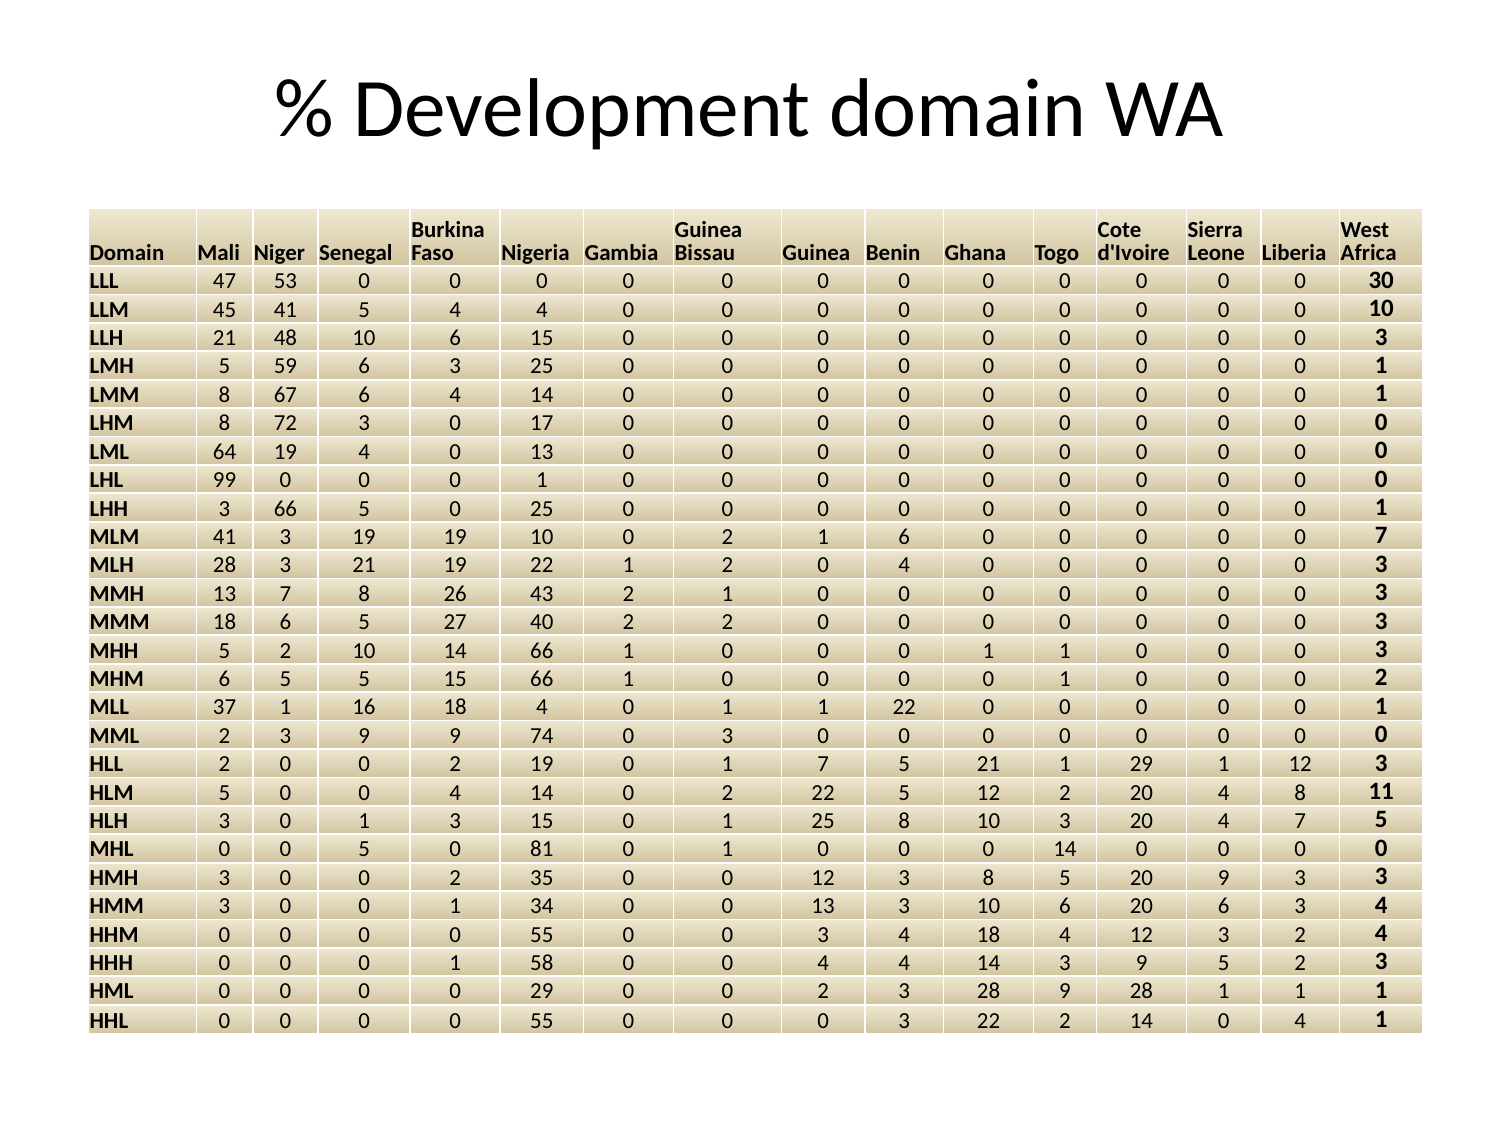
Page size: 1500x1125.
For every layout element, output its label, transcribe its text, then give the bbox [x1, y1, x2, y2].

table_cell 28 [197, 551, 252, 578]
table_cell 0 [1262, 352, 1339, 379]
table_cell 3 [1340, 949, 1422, 975]
table_cell 0 [674, 267, 781, 294]
table_cell 0 [674, 409, 781, 436]
table_cell 0 [1262, 636, 1339, 663]
table_cell 15 [411, 665, 499, 691]
table_cell 1 [674, 693, 781, 720]
table_cell 0 [254, 466, 317, 492]
table_header Guinea [782, 209, 864, 265]
table_cell 3 [1340, 324, 1422, 350]
table_cell 4 [501, 295, 583, 322]
table_cell 0 [411, 920, 499, 947]
table_cell 3 [411, 352, 499, 379]
table_cell 4 [411, 295, 499, 322]
table_cell 0 [782, 665, 864, 691]
table_cell 0 [782, 324, 864, 350]
table_cell 0 [411, 267, 499, 294]
table_cell HHM [89, 920, 196, 947]
table_cell 0 [866, 636, 943, 663]
table_cell 4 [319, 437, 409, 464]
table_cell 0 [254, 778, 317, 805]
table_cell 1 [782, 523, 864, 549]
table_cell 1 [1187, 750, 1260, 777]
table_cell 20 [1097, 778, 1186, 805]
table_cell 1 [1340, 352, 1422, 379]
table_cell 0 [866, 721, 943, 748]
table_cell 0 [1187, 721, 1260, 748]
table_cell 10 [1340, 295, 1422, 322]
table_cell 53 [254, 267, 317, 294]
table_cell 1 [1340, 1006, 1422, 1033]
table_cell 4 [411, 381, 499, 407]
table_cell 0 [584, 437, 673, 464]
table_cell 0 [674, 665, 781, 691]
table_cell 0 [1262, 381, 1339, 407]
table_cell 2 [674, 551, 781, 578]
table_cell 0 [1187, 295, 1260, 322]
table_cell 11 [1340, 778, 1422, 805]
table_cell 10 [944, 807, 1033, 833]
table_cell 5 [866, 778, 943, 805]
table_cell 0 [944, 324, 1033, 350]
table_cell 5 [319, 608, 409, 634]
table_cell 1 [411, 892, 499, 919]
table_cell 4 [1034, 920, 1096, 947]
table_cell 0 [674, 437, 781, 464]
table_cell 37 [197, 693, 252, 720]
table_cell 0 [782, 381, 864, 407]
table_cell 6 [1034, 892, 1096, 919]
table_cell MLH [89, 551, 196, 578]
table_cell 3 [1340, 864, 1422, 890]
table_header Cote d'Ivoire [1097, 209, 1186, 265]
table_cell 6 [411, 324, 499, 350]
table_cell 0 [411, 409, 499, 436]
table_cell 4 [501, 693, 583, 720]
table_cell 0 [1187, 267, 1260, 294]
table_cell 0 [1097, 835, 1186, 862]
table_header Nigeria [501, 209, 583, 265]
table_cell 0 [1262, 409, 1339, 436]
table_cell 0 [584, 920, 673, 947]
table_cell 2 [674, 608, 781, 634]
table_cell 1 [1340, 381, 1422, 407]
table_cell 0 [1340, 835, 1422, 862]
table_cell 35 [501, 864, 583, 890]
table_cell 3 [197, 494, 252, 521]
table_cell 3 [1340, 608, 1422, 634]
table_cell 0 [1187, 693, 1260, 720]
table_cell 19 [411, 551, 499, 578]
table_header Benin [866, 209, 943, 265]
table_cell 0 [411, 977, 499, 1004]
table_cell 0 [1262, 693, 1339, 720]
table_cell 0 [584, 750, 673, 777]
table_cell 0 [1034, 324, 1096, 350]
table_cell 0 [944, 267, 1033, 294]
table_cell 0 [584, 892, 673, 919]
table_cell 2 [674, 523, 781, 549]
table_cell 4 [866, 920, 943, 947]
table_cell 3 [866, 864, 943, 890]
table_cell 0 [782, 721, 864, 748]
table_cell 0 [944, 295, 1033, 322]
table_cell 64 [197, 437, 252, 464]
table_cell 0 [1034, 352, 1096, 379]
table_cell 1 [501, 466, 583, 492]
table_cell MHM [89, 665, 196, 691]
table_cell 67 [254, 381, 317, 407]
table_cell 17 [501, 409, 583, 436]
table_cell 0 [584, 807, 673, 833]
table_cell 0 [1034, 523, 1096, 549]
table_cell 0 [1097, 721, 1186, 748]
table_cell 10 [501, 523, 583, 549]
table_cell 0 [944, 409, 1033, 436]
table_cell 28 [944, 977, 1033, 1004]
table_cell 4 [866, 949, 943, 975]
table_cell 6 [866, 523, 943, 549]
table_cell 0 [411, 466, 499, 492]
table_cell 0 [1187, 551, 1260, 578]
table_cell 0 [584, 1006, 673, 1033]
table_cell 0 [782, 267, 864, 294]
table_cell 19 [411, 523, 499, 549]
table_cell 0 [254, 750, 317, 777]
table_cell 5 [197, 352, 252, 379]
table_header Mali [197, 209, 252, 265]
table_header Liberia [1262, 209, 1339, 265]
table_cell 0 [1097, 267, 1186, 294]
table_cell 4 [866, 551, 943, 578]
table_cell 0 [1034, 437, 1096, 464]
table_cell 0 [1097, 551, 1186, 578]
table_cell 4 [1262, 1006, 1339, 1033]
table_cell 0 [1187, 437, 1260, 464]
table_cell 9 [1034, 977, 1096, 1004]
table_cell 2 [1034, 778, 1096, 805]
table_cell 0 [584, 466, 673, 492]
table_cell 0 [674, 381, 781, 407]
table_cell 0 [674, 949, 781, 975]
table_cell 12 [1262, 750, 1339, 777]
table_cell 21 [944, 750, 1033, 777]
table_cell 0 [1097, 523, 1186, 549]
table_cell 0 [197, 1006, 252, 1033]
table_cell 3 [866, 892, 943, 919]
table_header Guinea Bissau [674, 209, 781, 265]
table_cell 58 [501, 949, 583, 975]
table_cell 12 [1097, 920, 1186, 947]
table_cell HMM [89, 892, 196, 919]
table_cell 0 [674, 864, 781, 890]
table_header Burkina Faso [411, 209, 499, 265]
table_cell 0 [584, 835, 673, 862]
table_cell 34 [501, 892, 583, 919]
table_cell 0 [254, 977, 317, 1004]
table_cell 0 [584, 778, 673, 805]
table_cell 0 [1262, 324, 1339, 350]
table_cell 0 [944, 665, 1033, 691]
table_cell 0 [674, 295, 781, 322]
table_cell 8 [944, 864, 1033, 890]
table_cell 1 [319, 807, 409, 833]
table_cell 0 [866, 409, 943, 436]
table_cell 0 [1340, 409, 1422, 436]
table_cell 4 [411, 778, 499, 805]
table_cell 20 [1097, 864, 1186, 890]
table_cell 0 [1034, 295, 1096, 322]
table_cell 3 [866, 977, 943, 1004]
table_cell 0 [1097, 608, 1186, 634]
table_cell 3 [197, 807, 252, 833]
table_cell 0 [782, 295, 864, 322]
table_cell 3 [1187, 920, 1260, 947]
table_cell 41 [254, 295, 317, 322]
table_cell 0 [411, 437, 499, 464]
table_cell 3 [1340, 636, 1422, 663]
table_cell 21 [319, 551, 409, 578]
table_cell MHH [89, 636, 196, 663]
table_cell 0 [944, 494, 1033, 521]
table_cell 1 [1187, 977, 1260, 1004]
table_cell LML [89, 437, 196, 464]
table_cell 15 [501, 807, 583, 833]
table_cell 0 [866, 381, 943, 407]
table_cell 6 [1187, 892, 1260, 919]
table_cell 0 [782, 636, 864, 663]
table_cell 18 [411, 693, 499, 720]
table_cell 28 [1097, 977, 1186, 1004]
table_cell 14 [1097, 1006, 1186, 1033]
table_cell 3 [254, 523, 317, 549]
table_cell 0 [944, 835, 1033, 862]
table_cell 4 [1340, 892, 1422, 919]
table_cell 0 [782, 1006, 864, 1033]
table_cell 0 [1034, 409, 1096, 436]
table_cell 0 [584, 523, 673, 549]
table_cell LLH [89, 324, 196, 350]
table_cell 15 [501, 324, 583, 350]
table_cell 9 [411, 721, 499, 748]
table_cell 0 [197, 949, 252, 975]
table_cell 22 [782, 778, 864, 805]
table_cell 0 [944, 523, 1033, 549]
table_cell 12 [944, 778, 1033, 805]
table_cell 0 [674, 1006, 781, 1033]
table_cell 3 [782, 920, 864, 947]
table_cell 0 [1262, 665, 1339, 691]
table_cell 47 [197, 267, 252, 294]
table_cell 0 [1262, 267, 1339, 294]
table_cell 5 [1187, 949, 1260, 975]
table_header Sierra Leone [1187, 209, 1260, 265]
table_cell 0 [1097, 409, 1186, 436]
table_cell 0 [944, 381, 1033, 407]
table_cell 27 [411, 608, 499, 634]
table_cell 1 [674, 835, 781, 862]
table_cell 0 [584, 295, 673, 322]
table_cell 4 [1187, 807, 1260, 833]
table_cell 0 [1340, 437, 1422, 464]
table_cell 0 [1262, 466, 1339, 492]
table_cell 0 [782, 494, 864, 521]
table_cell 0 [1340, 466, 1422, 492]
table_cell 0 [1187, 409, 1260, 436]
table_cell 3 [1340, 551, 1422, 578]
table_cell 3 [197, 892, 252, 919]
table_cell 8 [319, 579, 409, 606]
table_cell 8 [197, 409, 252, 436]
table_cell 0 [1097, 494, 1186, 521]
table_cell 3 [1034, 949, 1096, 975]
table_cell 0 [1340, 721, 1422, 748]
table_cell 0 [584, 494, 673, 521]
table_cell 18 [197, 608, 252, 634]
table_cell 6 [254, 608, 317, 634]
table_cell 59 [254, 352, 317, 379]
table_cell MMM [89, 608, 196, 634]
table_cell 0 [584, 381, 673, 407]
table_cell 7 [1262, 807, 1339, 833]
table_cell 0 [1097, 466, 1186, 492]
table_cell 0 [866, 835, 943, 862]
table_cell 0 [782, 437, 864, 464]
table_cell 0 [866, 579, 943, 606]
table_cell 1 [674, 807, 781, 833]
table_cell HMH [89, 864, 196, 890]
table_cell 3 [1262, 864, 1339, 890]
table_cell MMH [89, 579, 196, 606]
table_cell LMH [89, 352, 196, 379]
table_cell 66 [501, 636, 583, 663]
table_cell MLM [89, 523, 196, 549]
table_cell 0 [782, 409, 864, 436]
table_cell 0 [782, 608, 864, 634]
table_header Gambia [584, 209, 673, 265]
table_cell 0 [254, 920, 317, 947]
table_cell 66 [501, 665, 583, 691]
table_cell 22 [501, 551, 583, 578]
table_cell 0 [1187, 636, 1260, 663]
table_cell 0 [319, 778, 409, 805]
table_cell 0 [584, 977, 673, 1004]
table_cell 0 [584, 693, 673, 720]
table_cell 1 [674, 579, 781, 606]
table_cell 0 [319, 977, 409, 1004]
table_cell 0 [1187, 523, 1260, 549]
table_cell 0 [1262, 551, 1339, 578]
table_cell LMM [89, 381, 196, 407]
table_cell 14 [411, 636, 499, 663]
table_cell 0 [782, 466, 864, 492]
table_cell 13 [782, 892, 864, 919]
table_cell 13 [501, 437, 583, 464]
table_cell 1 [411, 949, 499, 975]
table_cell LHL [89, 466, 196, 492]
table_cell 0 [1097, 437, 1186, 464]
table_cell 22 [866, 693, 943, 720]
table_cell 0 [944, 437, 1033, 464]
table_cell 0 [1034, 721, 1096, 748]
table_cell 0 [254, 864, 317, 890]
table_cell LLM [89, 295, 196, 322]
table_cell 2 [197, 721, 252, 748]
table_cell 0 [674, 920, 781, 947]
table_cell 0 [866, 437, 943, 464]
table_cell HML [89, 977, 196, 1004]
table_cell 0 [866, 665, 943, 691]
table_cell 0 [254, 807, 317, 833]
table_cell 2 [411, 864, 499, 890]
table_cell 7 [782, 750, 864, 777]
table_cell 0 [1034, 381, 1096, 407]
table_cell 0 [1097, 665, 1186, 691]
table_cell 0 [319, 466, 409, 492]
table_cell 74 [501, 721, 583, 748]
table_cell 5 [319, 494, 409, 521]
table_cell 0 [866, 352, 943, 379]
table_cell 1 [584, 636, 673, 663]
table_cell 19 [501, 750, 583, 777]
table_cell 0 [1097, 295, 1186, 322]
table_cell 4 [782, 949, 864, 975]
table_cell 1 [1034, 636, 1096, 663]
table_cell 14 [944, 949, 1033, 975]
table_cell 1 [1034, 750, 1096, 777]
table_cell HLL [89, 750, 196, 777]
table_cell 0 [1262, 437, 1339, 464]
table_cell LHH [89, 494, 196, 521]
table_cell 9 [1187, 864, 1260, 890]
table_cell 48 [254, 324, 317, 350]
table_cell 0 [1097, 579, 1186, 606]
table_cell MML [89, 721, 196, 748]
table_cell 0 [319, 267, 409, 294]
table_cell 0 [1262, 579, 1339, 606]
table_cell 0 [1034, 608, 1096, 634]
table_cell 8 [1262, 778, 1339, 805]
table_cell 1 [782, 693, 864, 720]
table_cell 0 [782, 551, 864, 578]
table_cell 0 [1262, 721, 1339, 748]
table_cell 2 [782, 977, 864, 1004]
table_cell 55 [501, 920, 583, 947]
table_cell 12 [782, 864, 864, 890]
table_cell 0 [1034, 494, 1096, 521]
table_cell 0 [944, 721, 1033, 748]
table_cell 0 [1097, 636, 1186, 663]
table_cell 0 [254, 835, 317, 862]
table_cell 22 [944, 1006, 1033, 1033]
table_cell 0 [254, 949, 317, 975]
table_cell 3 [1340, 750, 1422, 777]
table_cell 0 [1034, 466, 1096, 492]
table_cell 0 [584, 267, 673, 294]
table_cell LLL [89, 267, 196, 294]
table_cell 5 [1340, 807, 1422, 833]
table_cell 0 [1262, 523, 1339, 549]
table_cell 0 [1097, 381, 1186, 407]
table_cell 20 [1097, 892, 1186, 919]
table_cell 0 [1262, 608, 1339, 634]
table_header Senegal [319, 209, 409, 265]
table_cell 6 [319, 381, 409, 407]
table_cell 66 [254, 494, 317, 521]
table_cell 10 [319, 324, 409, 350]
table_cell 0 [944, 608, 1033, 634]
table_cell 0 [866, 466, 943, 492]
table_cell 0 [584, 949, 673, 975]
table_cell 0 [254, 1006, 317, 1033]
table_cell 0 [584, 409, 673, 436]
table_cell 0 [197, 920, 252, 947]
table_cell 99 [197, 466, 252, 492]
table_cell 0 [944, 693, 1033, 720]
table_cell 2 [1034, 1006, 1096, 1033]
table_cell 0 [319, 892, 409, 919]
table_cell 0 [944, 466, 1033, 492]
table_cell 0 [411, 1006, 499, 1033]
table_cell 0 [197, 977, 252, 1004]
table_cell 72 [254, 409, 317, 436]
table_cell 0 [782, 352, 864, 379]
table_cell 5 [319, 665, 409, 691]
table_cell HLH [89, 807, 196, 833]
table_cell 2 [584, 608, 673, 634]
table_cell 0 [1187, 1006, 1260, 1033]
table_cell 0 [584, 864, 673, 890]
table_cell 13 [197, 579, 252, 606]
table_cell 0 [584, 352, 673, 379]
table_cell 10 [319, 636, 409, 663]
table_cell 29 [1097, 750, 1186, 777]
table_cell 0 [1097, 693, 1186, 720]
table_cell 0 [1187, 466, 1260, 492]
table_cell 0 [944, 579, 1033, 606]
title % Development domain WA [75, 45, 1425, 161]
table_cell 25 [501, 352, 583, 379]
table_cell 0 [1262, 835, 1339, 862]
table_cell 30 [1340, 267, 1422, 294]
table_cell 3 [411, 807, 499, 833]
table_cell 26 [411, 579, 499, 606]
table_cell 1 [1340, 494, 1422, 521]
table_cell 0 [944, 551, 1033, 578]
table_cell 0 [674, 494, 781, 521]
table_cell 0 [319, 1006, 409, 1033]
table_cell 2 [584, 579, 673, 606]
table_cell 0 [1187, 835, 1260, 862]
table_cell 2 [674, 778, 781, 805]
table_cell 0 [1187, 579, 1260, 606]
table_cell 14 [1034, 835, 1096, 862]
table_cell 5 [1034, 864, 1096, 890]
table_header West Africa [1340, 209, 1422, 265]
table_cell 0 [319, 750, 409, 777]
table_cell 0 [584, 721, 673, 748]
table_cell 0 [584, 324, 673, 350]
table_cell 0 [1097, 324, 1186, 350]
table_cell 6 [197, 665, 252, 691]
table_cell 0 [782, 835, 864, 862]
table_cell 1 [1262, 977, 1339, 1004]
table_cell 1 [944, 636, 1033, 663]
table_cell 2 [254, 636, 317, 663]
table_cell 25 [501, 494, 583, 521]
table_header Togo [1034, 209, 1096, 265]
table_cell 2 [411, 750, 499, 777]
table_cell LHM [89, 409, 196, 436]
table_cell 1 [584, 665, 673, 691]
table_cell 0 [866, 295, 943, 322]
table_cell 0 [1034, 551, 1096, 578]
table_cell MHL [89, 835, 196, 862]
table_cell 0 [866, 324, 943, 350]
table_cell 0 [319, 949, 409, 975]
table_cell 0 [866, 494, 943, 521]
table_cell 41 [197, 523, 252, 549]
table_cell 14 [501, 381, 583, 407]
table_cell 0 [1262, 295, 1339, 322]
table_cell 25 [782, 807, 864, 833]
table_cell 8 [197, 381, 252, 407]
table_cell 55 [501, 1006, 583, 1033]
table_cell 29 [501, 977, 583, 1004]
table_cell 2 [1262, 949, 1339, 975]
table_cell 0 [1187, 494, 1260, 521]
table_cell 9 [1097, 949, 1186, 975]
table_cell 0 [411, 494, 499, 521]
table_cell 0 [1097, 352, 1186, 379]
table_cell 0 [411, 835, 499, 862]
table_cell 5 [319, 295, 409, 322]
table_cell 0 [197, 835, 252, 862]
table_cell 0 [866, 267, 943, 294]
table_cell 1 [254, 693, 317, 720]
table_cell 8 [866, 807, 943, 833]
table_cell 3 [1340, 579, 1422, 606]
table_cell 0 [1187, 381, 1260, 407]
table_cell 5 [254, 665, 317, 691]
table_cell 1 [584, 551, 673, 578]
table_cell 19 [319, 523, 409, 549]
table_cell 5 [197, 636, 252, 663]
table_cell 0 [674, 352, 781, 379]
table_cell 45 [197, 295, 252, 322]
table_cell 1 [674, 750, 781, 777]
table_cell 3 [319, 409, 409, 436]
table_cell 0 [1034, 267, 1096, 294]
table_cell 21 [197, 324, 252, 350]
table_header Domain [89, 209, 196, 265]
table_cell 0 [254, 892, 317, 919]
table_cell 0 [782, 579, 864, 606]
table_header Niger [254, 209, 317, 265]
table_cell 2 [1340, 665, 1422, 691]
table_cell 0 [866, 608, 943, 634]
table_cell 0 [674, 636, 781, 663]
table_cell MLL [89, 693, 196, 720]
table_cell 40 [501, 608, 583, 634]
table_cell 0 [674, 466, 781, 492]
table_cell 0 [319, 864, 409, 890]
table_cell 0 [674, 977, 781, 1004]
table_cell 0 [501, 267, 583, 294]
table_cell 0 [674, 892, 781, 919]
table_cell 1 [1034, 665, 1096, 691]
table_cell 19 [254, 437, 317, 464]
table_cell 0 [1187, 324, 1260, 350]
table_cell 4 [1340, 920, 1422, 947]
table_cell 3 [254, 551, 317, 578]
table_cell 1 [1340, 977, 1422, 1004]
table_cell 3 [254, 721, 317, 748]
table_cell 14 [501, 778, 583, 805]
table_cell 7 [1340, 523, 1422, 549]
table_cell 9 [319, 721, 409, 748]
table_cell 3 [1034, 807, 1096, 833]
table_cell 18 [944, 920, 1033, 947]
table_cell 0 [1262, 494, 1339, 521]
table_cell 5 [197, 778, 252, 805]
table_cell 10 [944, 892, 1033, 919]
table_cell 81 [501, 835, 583, 862]
table_cell 3 [674, 721, 781, 748]
table_cell 5 [319, 835, 409, 862]
table_cell 0 [319, 920, 409, 947]
table_cell 0 [1034, 693, 1096, 720]
table_cell 6 [319, 352, 409, 379]
table_cell 43 [501, 579, 583, 606]
table_cell 2 [1262, 920, 1339, 947]
table_cell HHL [89, 1006, 196, 1033]
table_cell 0 [1187, 608, 1260, 634]
table_cell 7 [254, 579, 317, 606]
table_cell 0 [1034, 579, 1096, 606]
table_cell 0 [1187, 665, 1260, 691]
table_cell HHH [89, 949, 196, 975]
table_cell HLM [89, 778, 196, 805]
table_cell 2 [197, 750, 252, 777]
table_cell 0 [674, 324, 781, 350]
table_cell 3 [1262, 892, 1339, 919]
table_cell 4 [1187, 778, 1260, 805]
table_cell 3 [197, 864, 252, 890]
table_cell 0 [1187, 352, 1260, 379]
table_cell 5 [866, 750, 943, 777]
table_cell 20 [1097, 807, 1186, 833]
table_cell 1 [1340, 693, 1422, 720]
table_cell 0 [944, 352, 1033, 379]
table_cell 16 [319, 693, 409, 720]
table_header Ghana [944, 209, 1033, 265]
table_cell 3 [866, 1006, 943, 1033]
